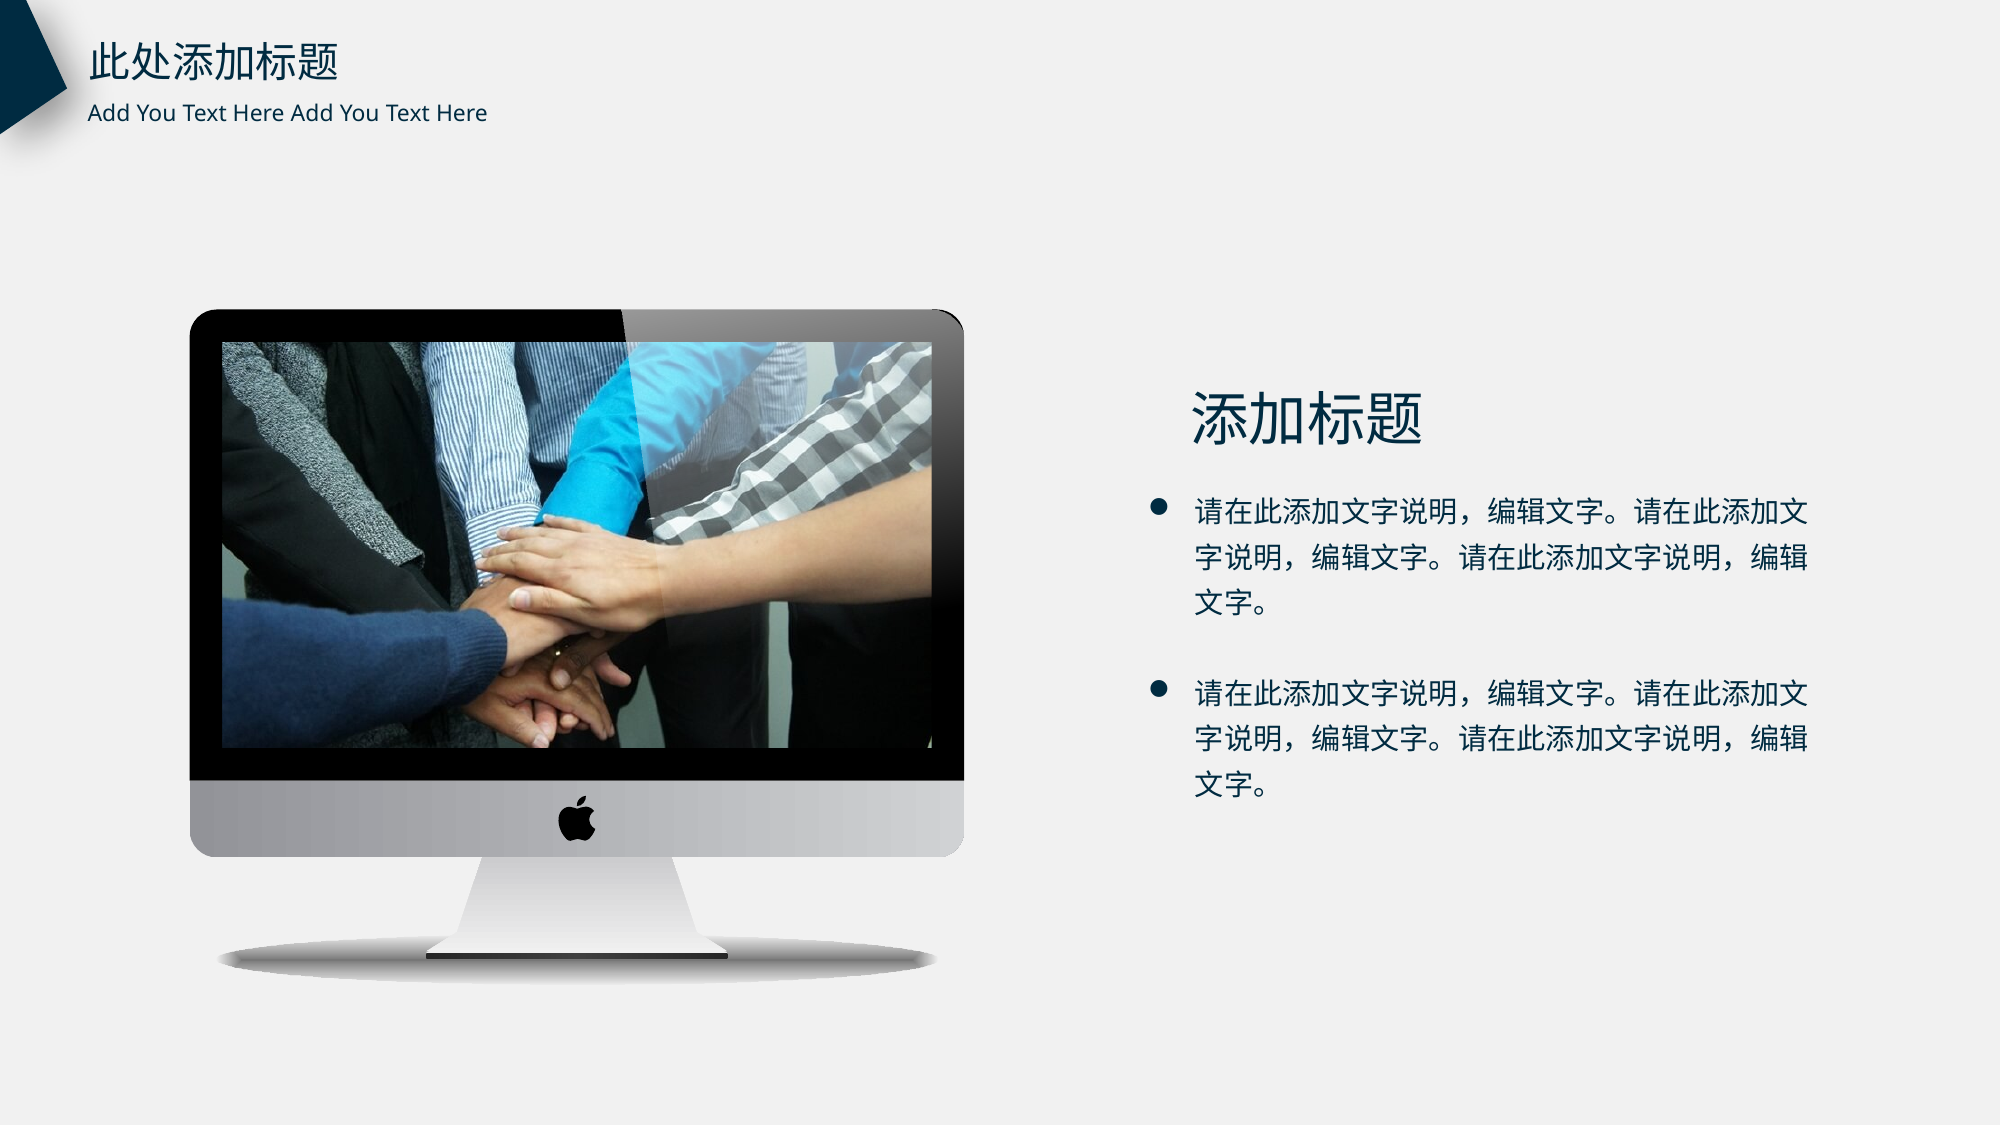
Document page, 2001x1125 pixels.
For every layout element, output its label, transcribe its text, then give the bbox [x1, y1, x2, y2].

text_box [189, 309, 965, 985]
text_box Add You Text Here Add You Text Here [82, 83, 532, 134]
text_box 此处添加标题 [77, 28, 355, 83]
text_box [0, 0, 68, 135]
text_box 添加标题 [1176, 374, 1468, 460]
text_box 请在此添加文字说明，编辑文字。请在此添加文字说明，编辑文字。请在此添加文字说明，编辑文字。 请在此添加文字说明，编辑文字。请在此添加文字说明，编辑文字。请在此添加文字说明，编辑文字。 [1133, 475, 1847, 809]
